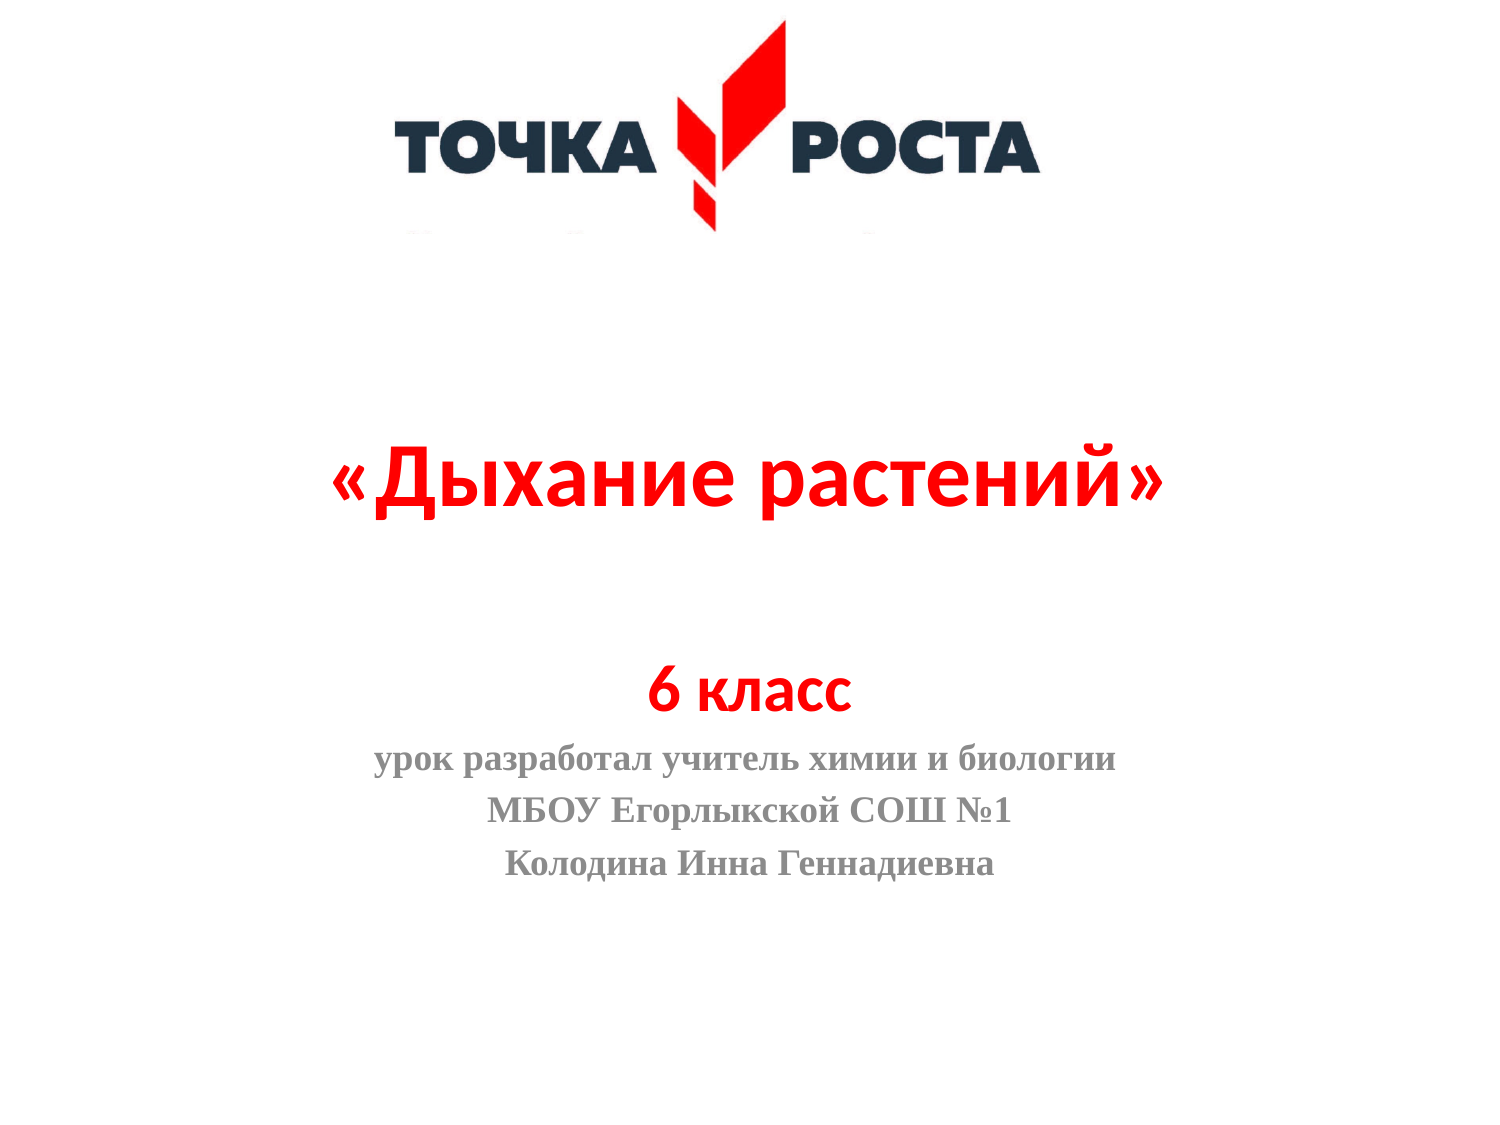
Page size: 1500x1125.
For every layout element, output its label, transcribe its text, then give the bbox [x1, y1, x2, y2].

subtitle 6 класс урок разработал учитель химии и биологии МБОУ Егорлыкской СОШ №1 Колодина Инна Геннадиевна [225, 637, 1275, 925]
title «Дыхание растений» [112, 349, 1388, 591]
picture [324, 11, 1103, 234]
